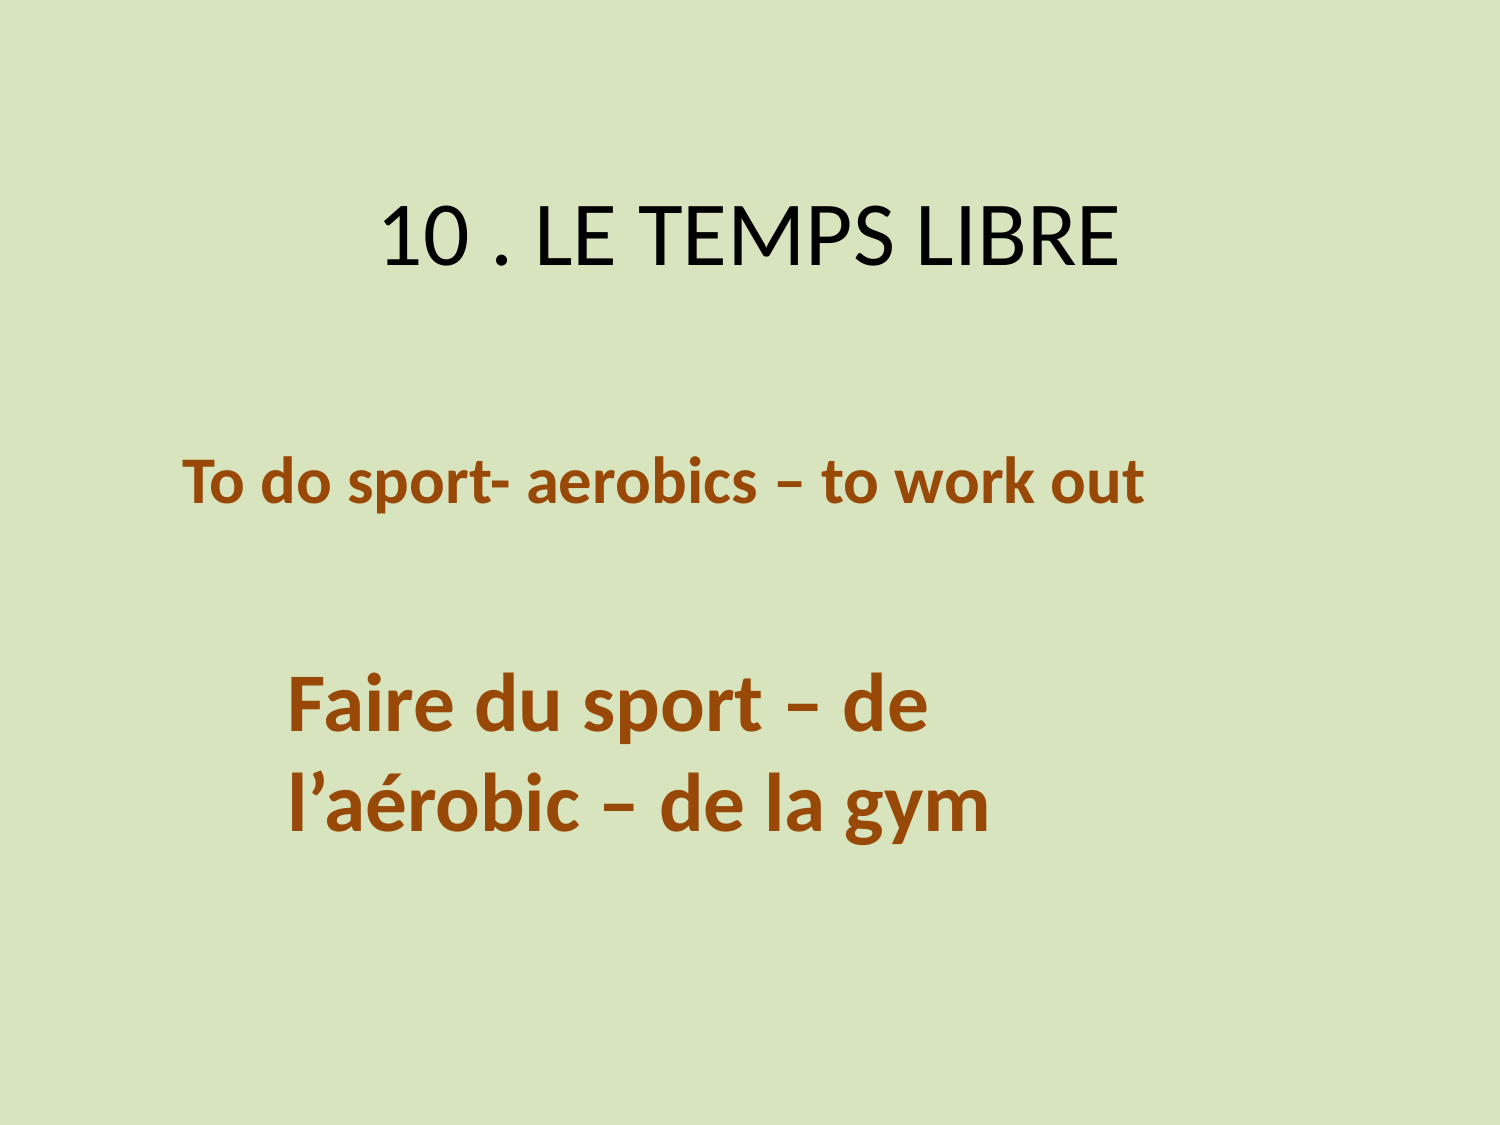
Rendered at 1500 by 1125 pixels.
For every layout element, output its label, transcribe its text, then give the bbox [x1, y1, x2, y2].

title 10 . LE TEMPS LIBRE [112, 108, 1388, 350]
text_box Faire du sport – de l’aérobic – de la gym [272, 640, 1197, 856]
subtitle To do sport- aerobics – to work out [146, 429, 1197, 588]
